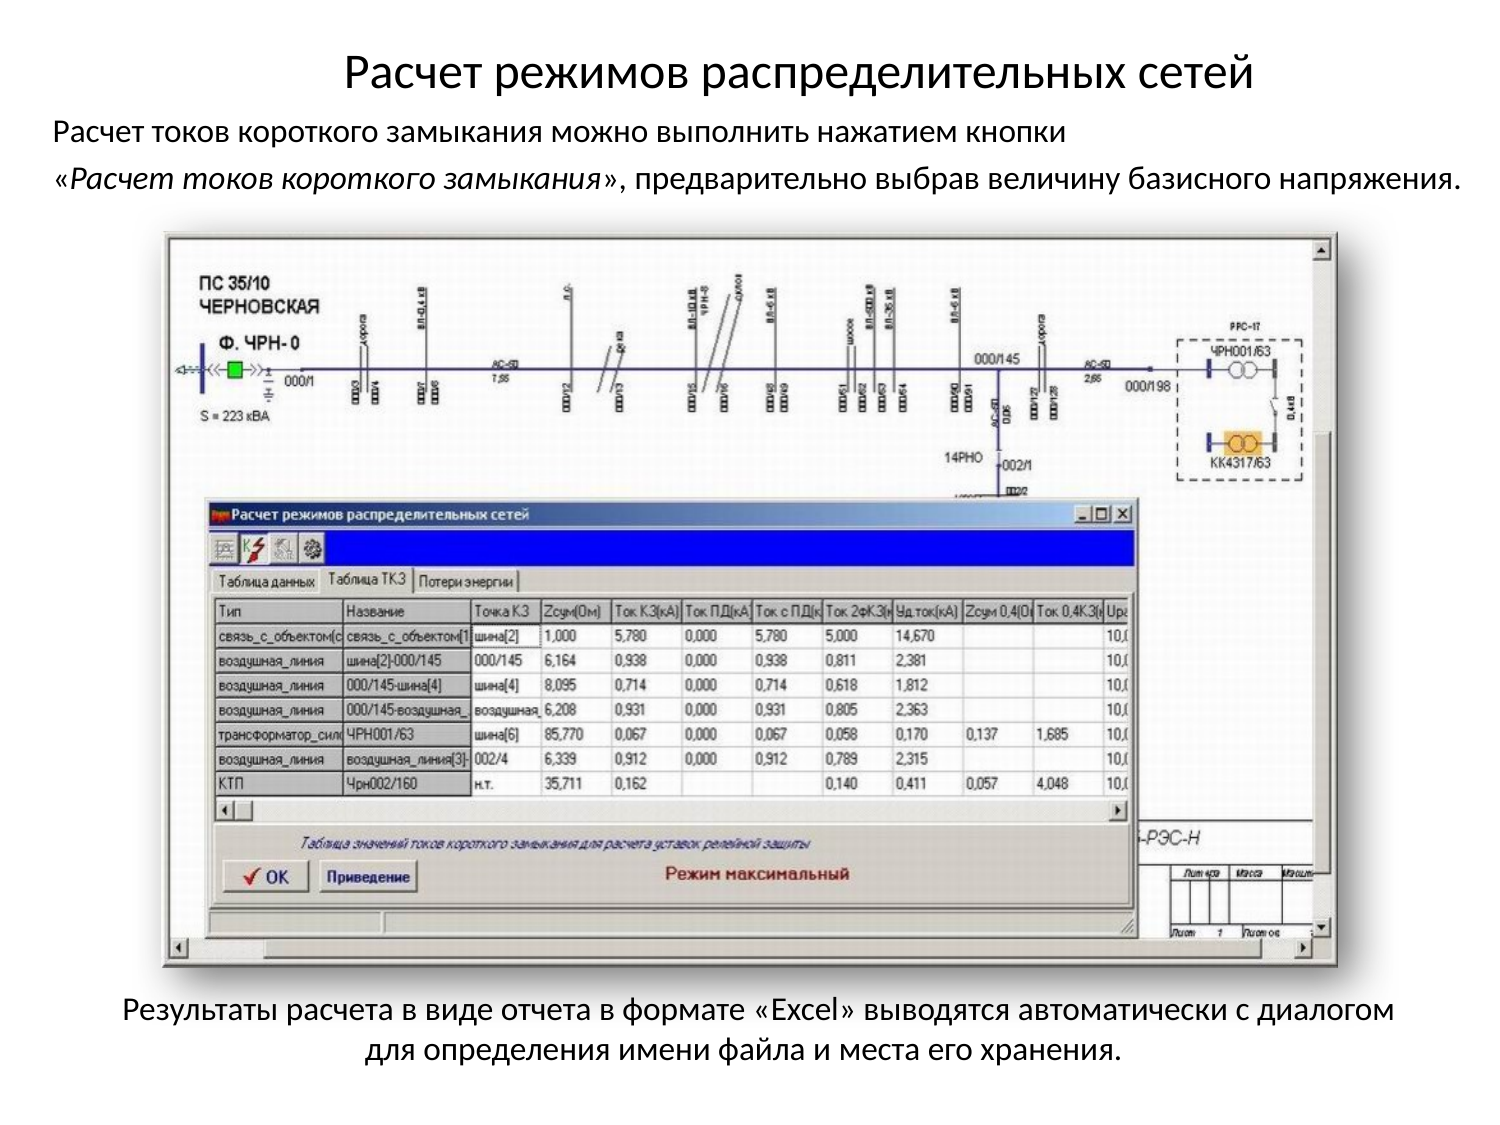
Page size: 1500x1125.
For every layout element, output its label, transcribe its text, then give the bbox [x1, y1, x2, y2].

picture [161, 231, 1339, 968]
text_box Расчет режимов распределительных сетей [329, 30, 1270, 106]
text_box Результаты расчета в виде отчета в формате «Excel» выводятся автоматически с диалогом для определения имени файла и места его хранения. [67, 979, 1421, 1075]
list Расчет токов короткого замыкания можно выполнить нажатием кнопки «Расчет токов короткого замыкания», предварительно выбрав величину базисного напряжения. [0, 101, 1500, 1125]
